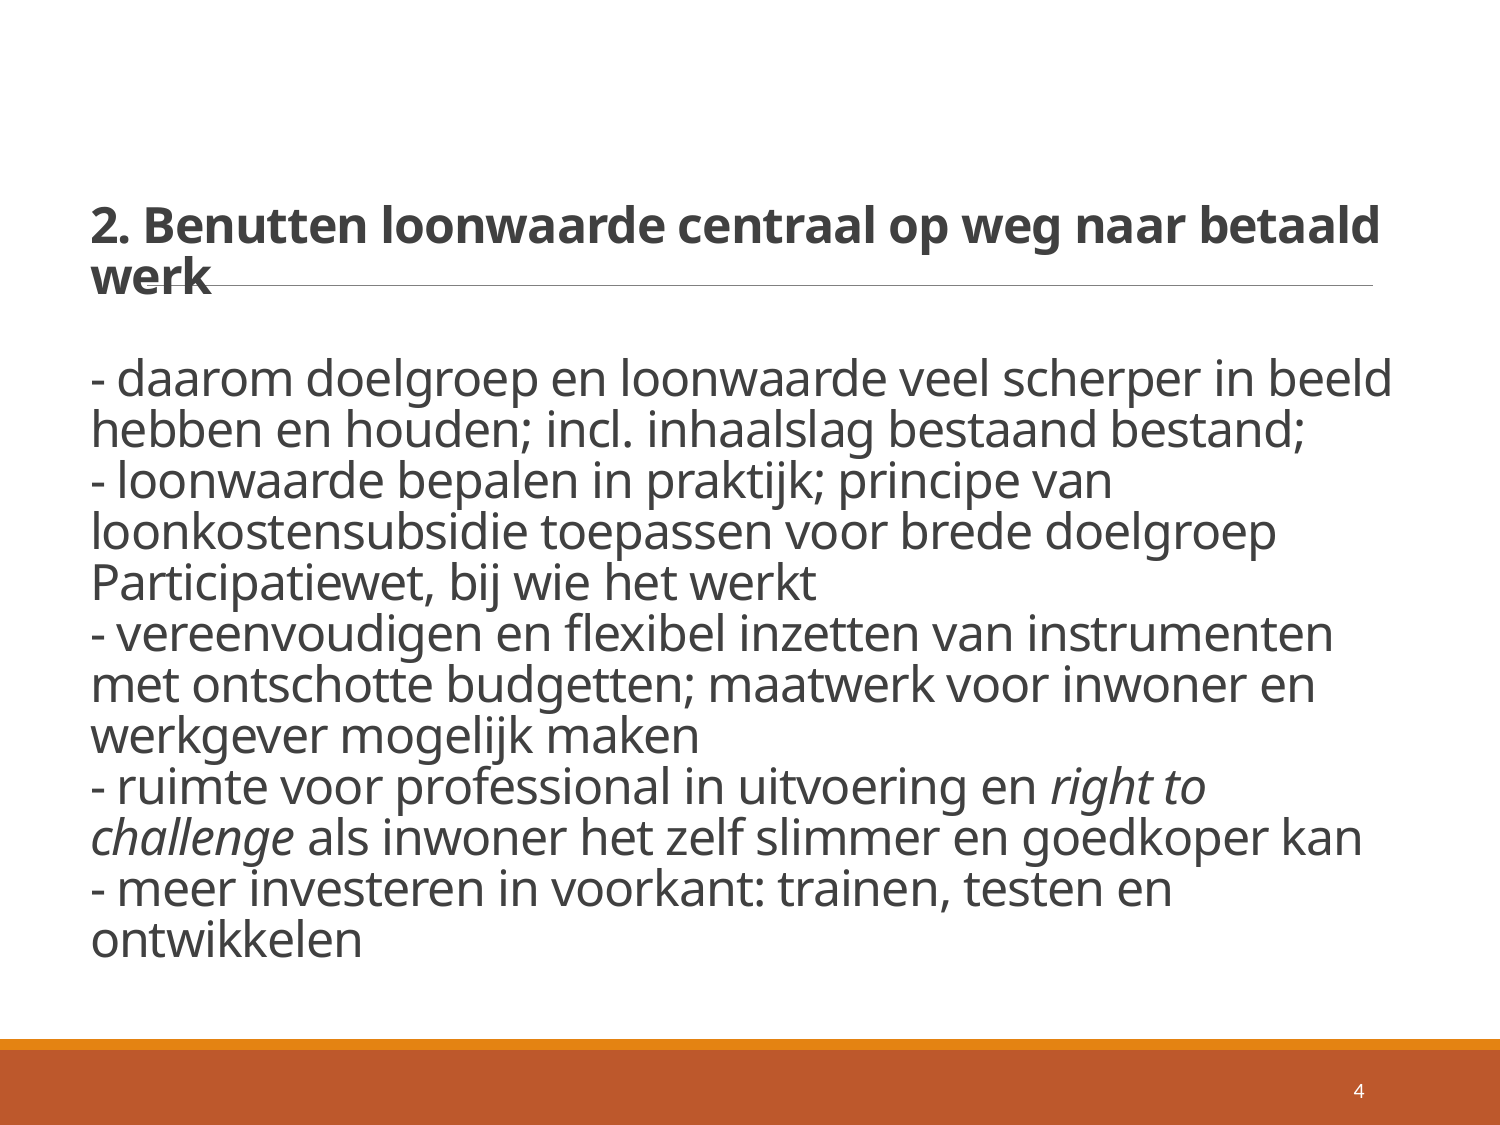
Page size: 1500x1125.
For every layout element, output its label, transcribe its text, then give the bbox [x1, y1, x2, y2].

slide_number 4 [1218, 1059, 1380, 1120]
title 2. Benutten loonwaarde centraal op weg naar betaald werk - daarom doelgroep en loonwaarde veel scherper in beeld hebben en houden; incl. inhaalslag bestaand bestand; - loonwaarde bepalen in praktijk; principe van loonkostensubsidie toepassen voor brede doelgroep Participatiewet, bij wie het werkt - vereenvoudigen en flexibel inzetten van instrumenten met ontschotte budgetten; maatwerk voor inwoner en werkgever mogelijk maken - ruimte voor professional in uitvoering en right to challenge als inwoner het zelf slimmer en goedkoper kan - meer investeren in voorkant: trainen, testen en ontwikkelen [75, 196, 1425, 1035]
